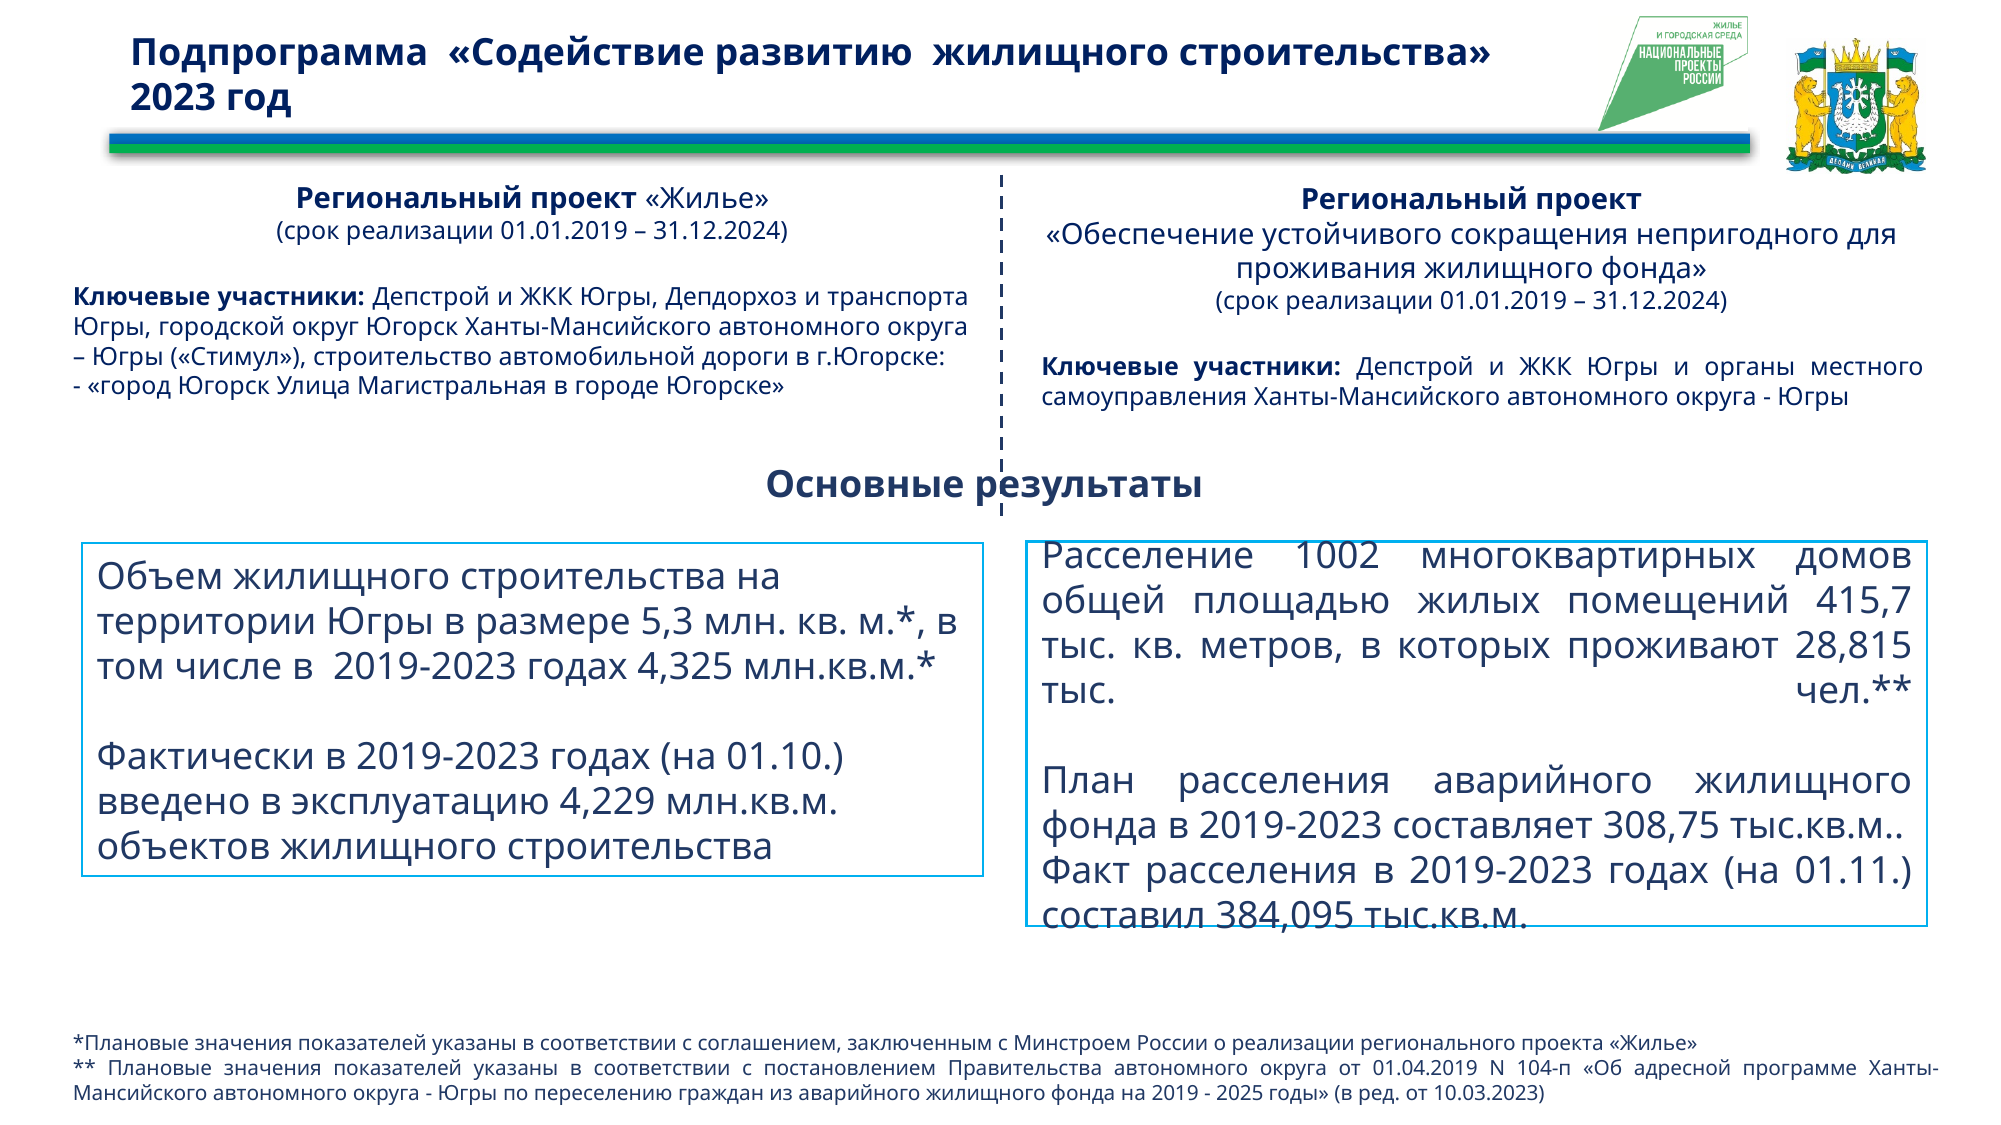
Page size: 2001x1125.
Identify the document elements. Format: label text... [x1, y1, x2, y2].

text_box Ключевые участники: Депстрой и ЖКК Югры и органы местного самоуправления Ханты-Мансийского автономного округа - Югры [1026, 343, 1940, 418]
text_box Подпрограмма «Содействие развитию жилищного строительства» 2023 год [114, 14, 1580, 127]
text_box *Плановые значения показателей указаны в соответствии с соглашением, заключенным с Минстроем России о реализации регионального проекта «Жилье» ** Плановые значения показателей указаны в соответствии с постановлением Правительства автономного округа от 01.04.2019 N 104-п «Об адресной программе Ханты-Мансийского автономного округа - Югры по переселению граждан из аварийного жилищного фонда на 2019 - 2025 годы» (в ред. от 10.03.2023) [58, 1022, 1954, 1112]
text_box Объем жилищного строительства на территории Югры в размере 5,3 млн. кв. м.*, в том числе в 2019-2023 годах 4,325 млн.кв.м.* Фактически в 2019-2023 годах (на 01.10.) введено в эксплуатацию 4,229 млн.кв.м. объектов жилищного строительства [81, 542, 984, 877]
text_box Ключевые участники: Депстрой и ЖКК Югры, Депдорхоз и транспорта Югры, городской округ Югорск Ханты-Мансийского автономного округа – Югры («Стимул»), строительство автомобильной дороги в г.Югорске: - «город Югорск Улица Магистральная в городе Югорске» [58, 272, 985, 408]
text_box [109, 133, 1750, 154]
text_box Региональный проект «Жилье» (срок реализации 01.01.2019 – 31.12.2024) [208, 172, 857, 253]
text_box Региональный проект «Обеспечение устойчивого сокращения непригодного для проживания жилищного фонда» (срок реализации 01.01.2019 – 31.12.2024) [1017, 172, 1926, 323]
text_box Основные результаты [1002, 452, 1237, 513]
picture [1598, 16, 1748, 131]
text_box Основные результаты [732, 452, 1001, 513]
picture [1786, 38, 1926, 174]
text_box Расселение 1002 многоквартирных домов общей площадью жилых помещений 415,7 тыс. кв. метров, в которых проживают 28,815 тыс. чел.** План расселения аварийного жилищного фонда в 2019-2023 составляет 308,75 тыс.кв.м.. Факт расселения в 2019-2023 годах (на 01.11.) составил 384,095 тыс.кв.м. [1025, 540, 1928, 927]
